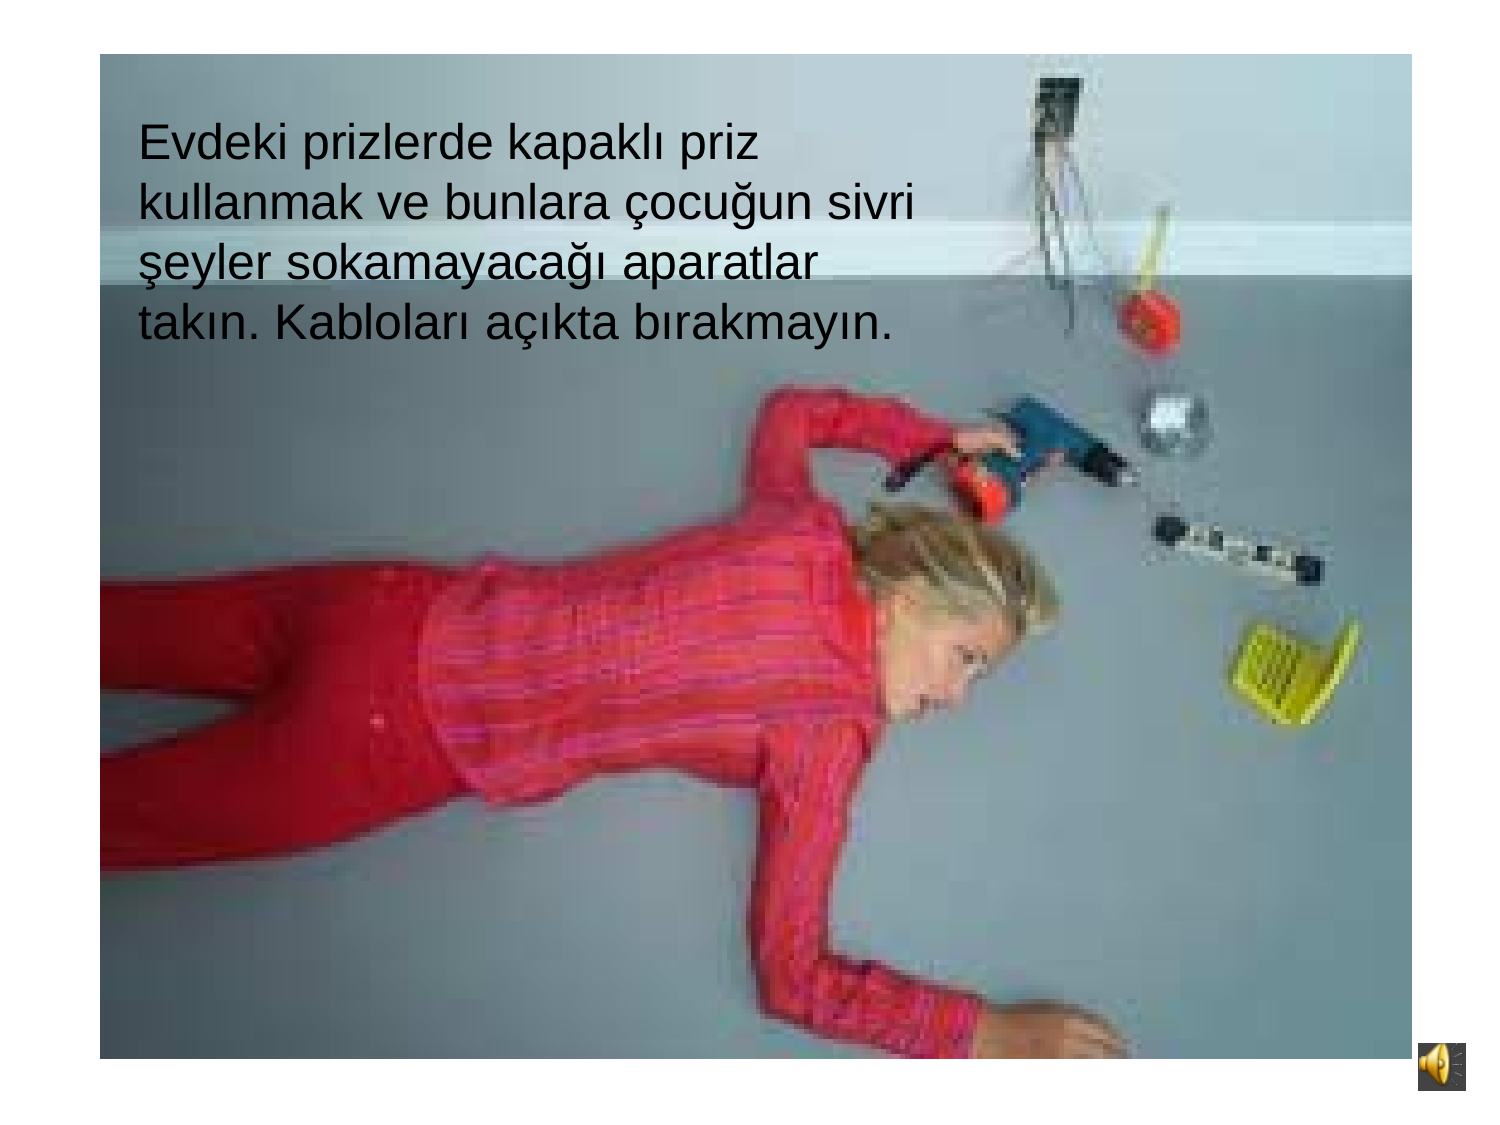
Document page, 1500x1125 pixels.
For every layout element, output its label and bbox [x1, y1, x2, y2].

picture [1416, 1041, 1468, 1093]
picture [100, 54, 1412, 1059]
